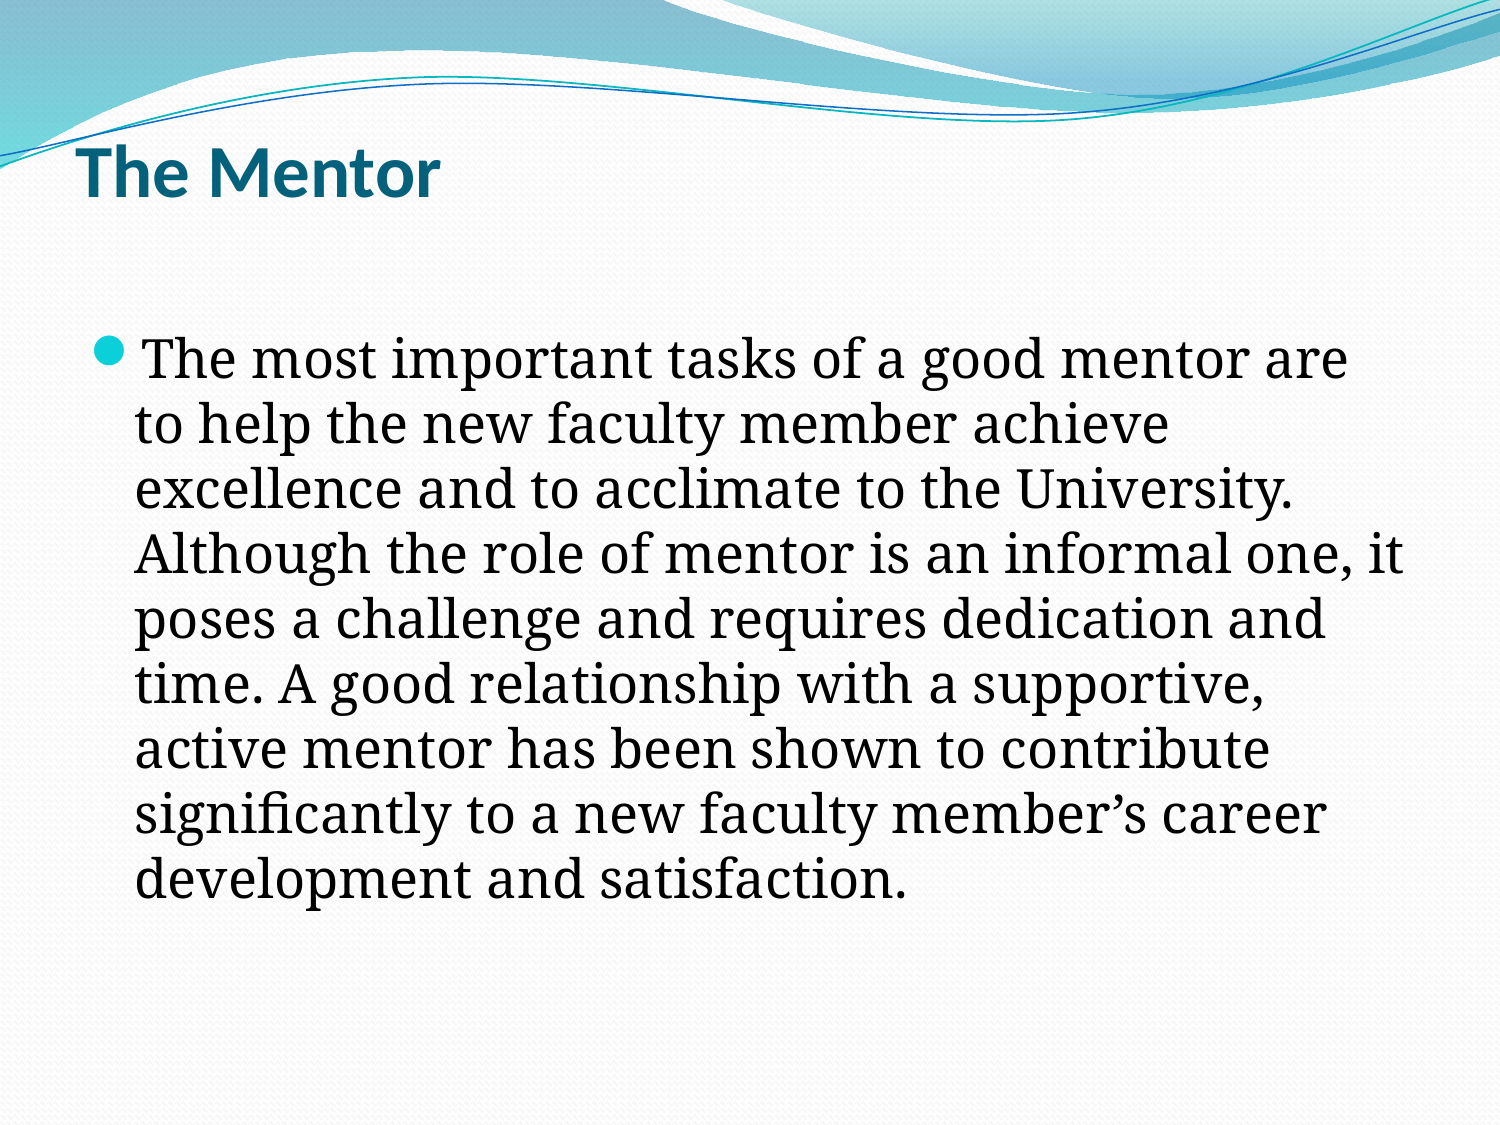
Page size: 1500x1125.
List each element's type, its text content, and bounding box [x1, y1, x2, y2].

title The Mentor [75, 115, 1425, 303]
list The most important tasks of a good mentor are to help the new faculty member achieve excellence and to acclimate to the University. Although the role of mentor is an informal one, it poses a challenge and requires dedication and time. A good relationship with a supportive, active mentor has been shown to contribute significantly to a new faculty member’s career development and satisfaction. [75, 317, 1425, 1038]
